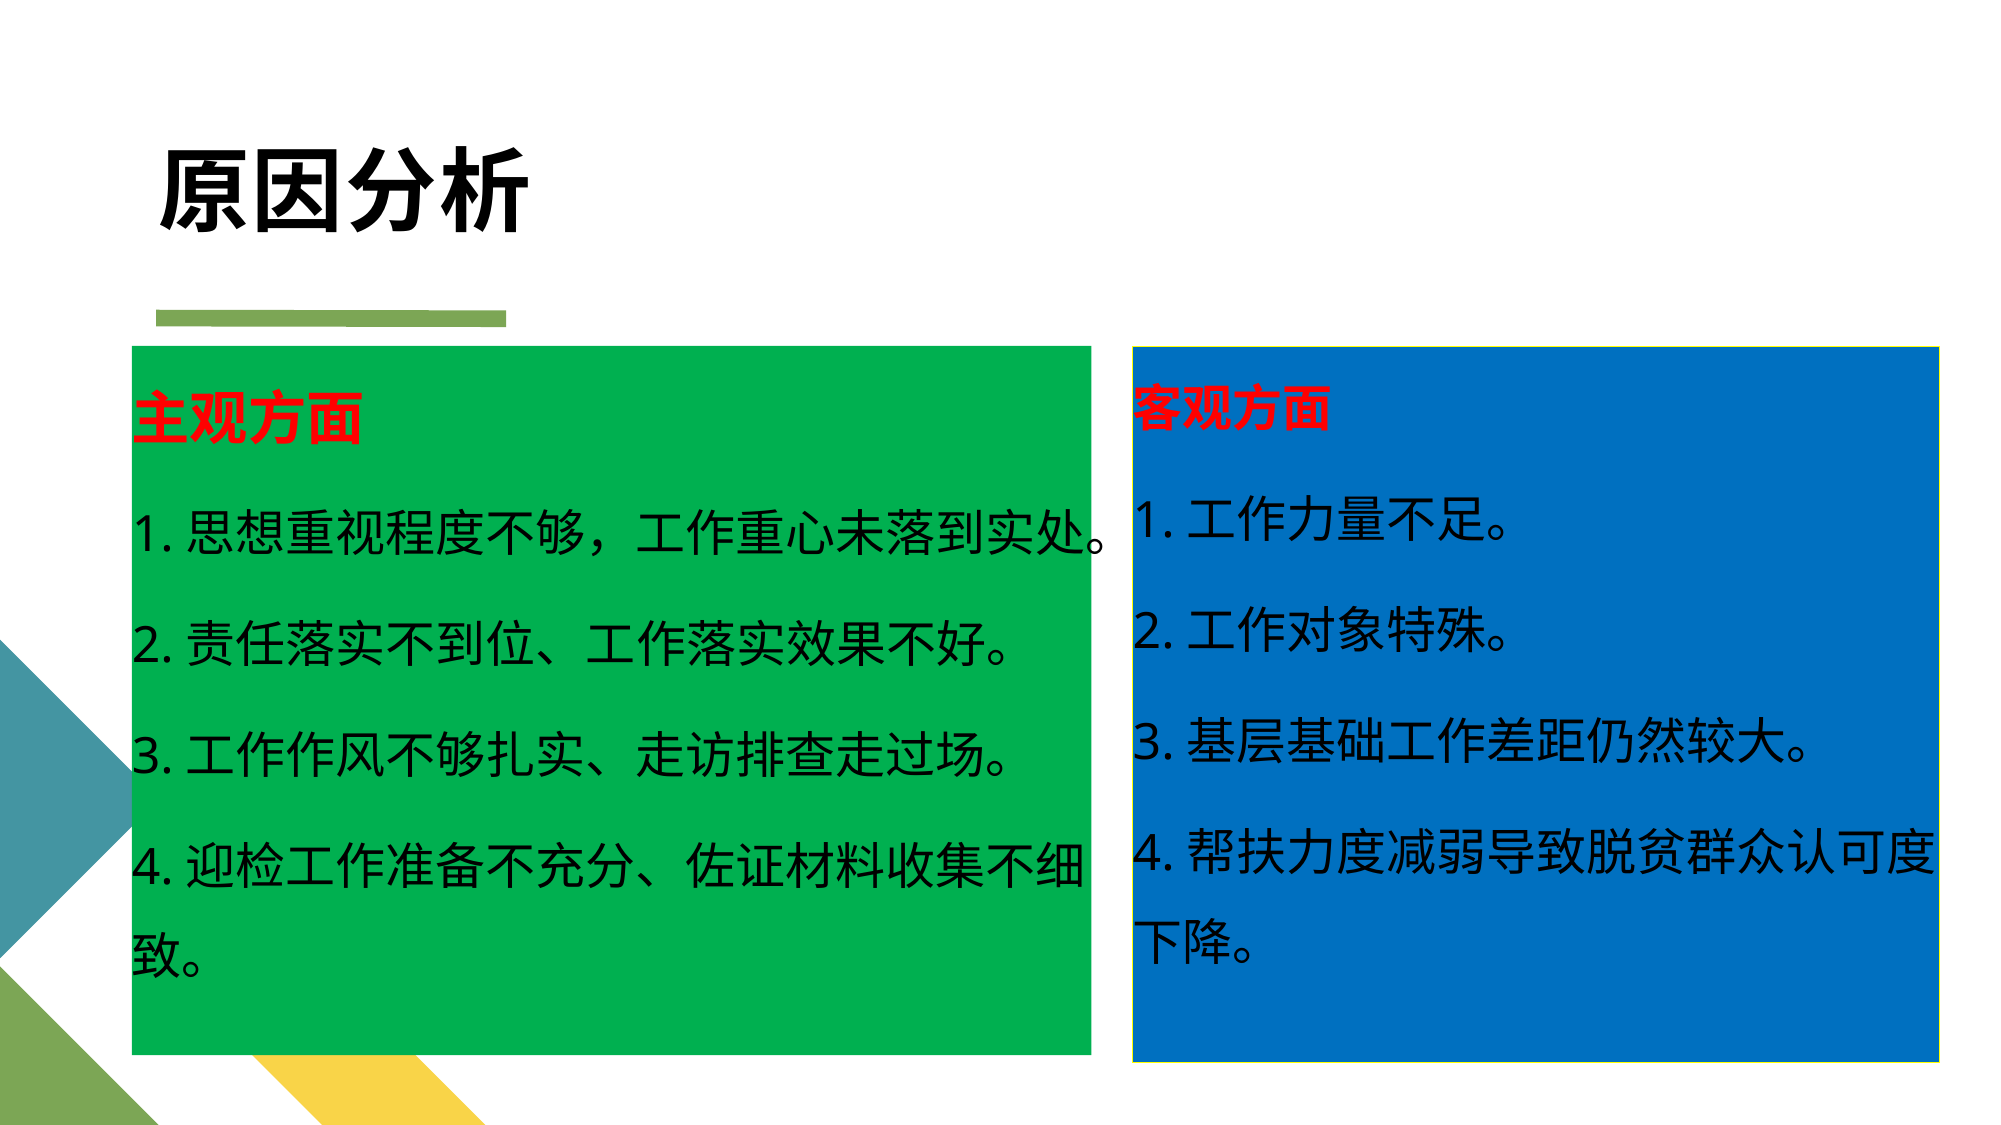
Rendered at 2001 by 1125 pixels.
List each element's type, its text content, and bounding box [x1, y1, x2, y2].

list 客观方面 1.工作力量不足。 2.工作对象特殊。 3.基层基础工作差距仍然较大。 4.帮扶力度减弱导致脱贫群众认可度下降。 [1132, 346, 1940, 1063]
list 主观方面 1.思想重视程度不够，工作重心未落到实处。 2.责任落实不到位、工作落实效果不好。 3.工作作风不够扎实、走访排查走过场。 4.迎检工作准备不充分、佐证材料收集不细致。 [131, 345, 1092, 1056]
title 原因分析 [158, 144, 969, 245]
